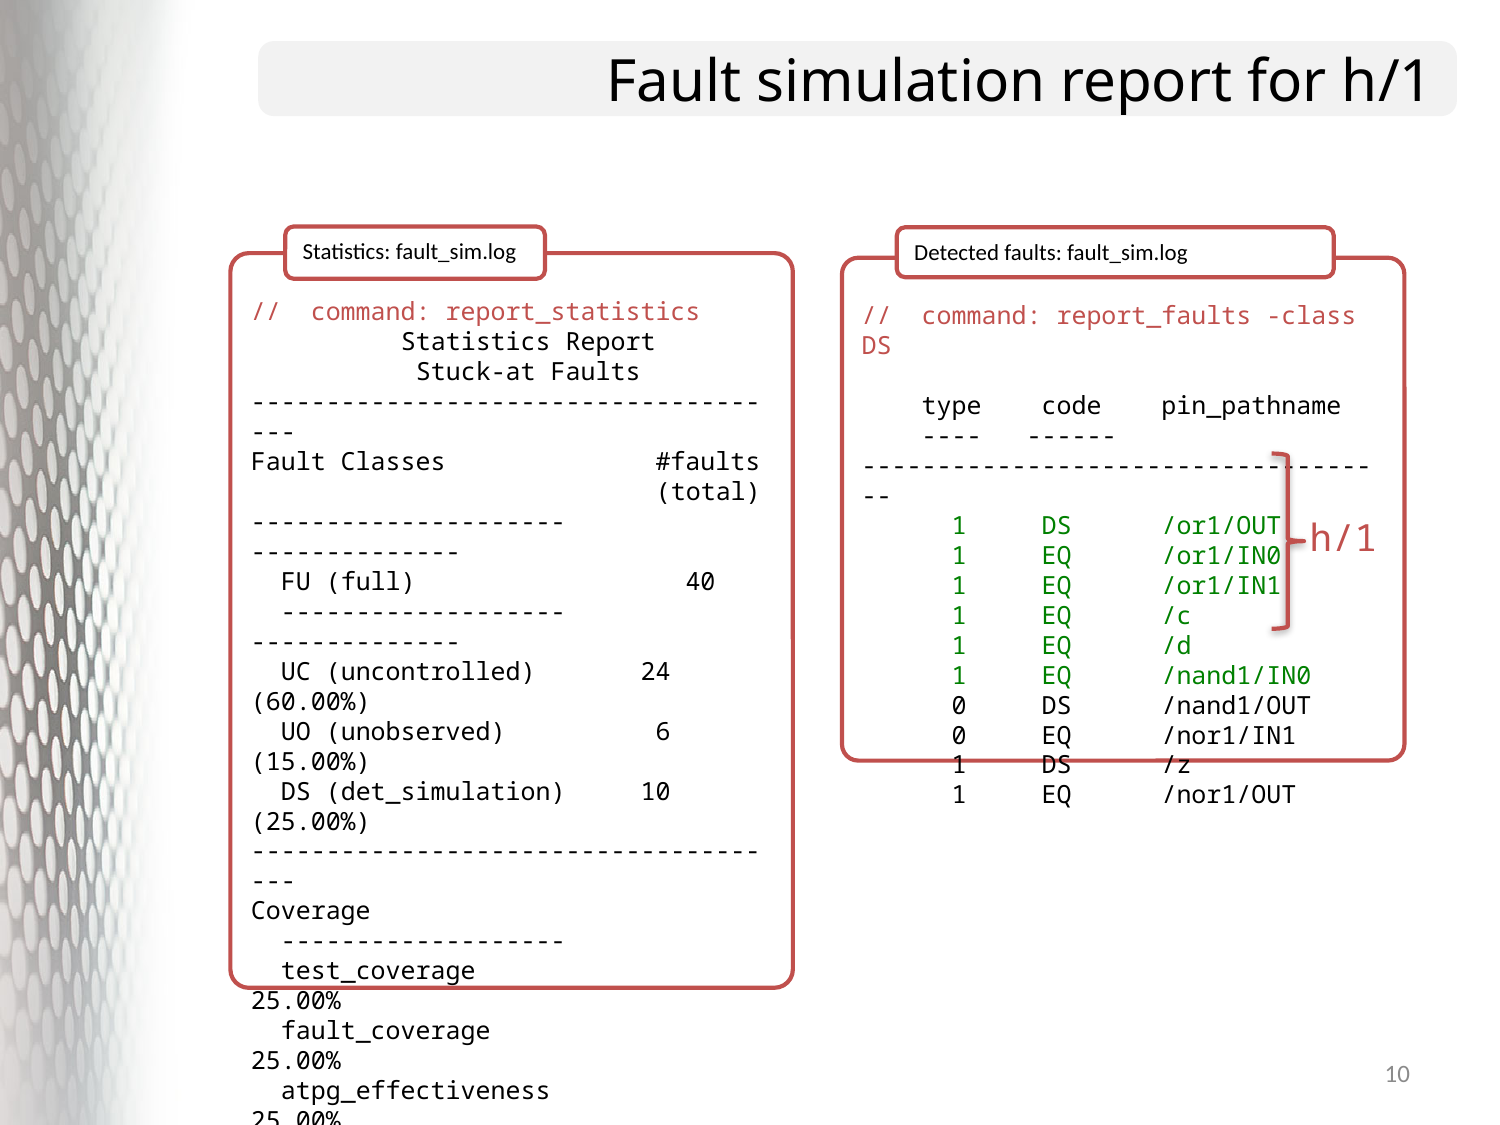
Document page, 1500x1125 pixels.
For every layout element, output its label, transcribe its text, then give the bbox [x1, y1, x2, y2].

title Fault simulation report for h/1 [58, 40, 1449, 117]
picture [0, 0, 200, 1125]
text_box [841, 226, 1405, 761]
slide_number 10 [1074, 1042, 1425, 1103]
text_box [230, 226, 794, 988]
